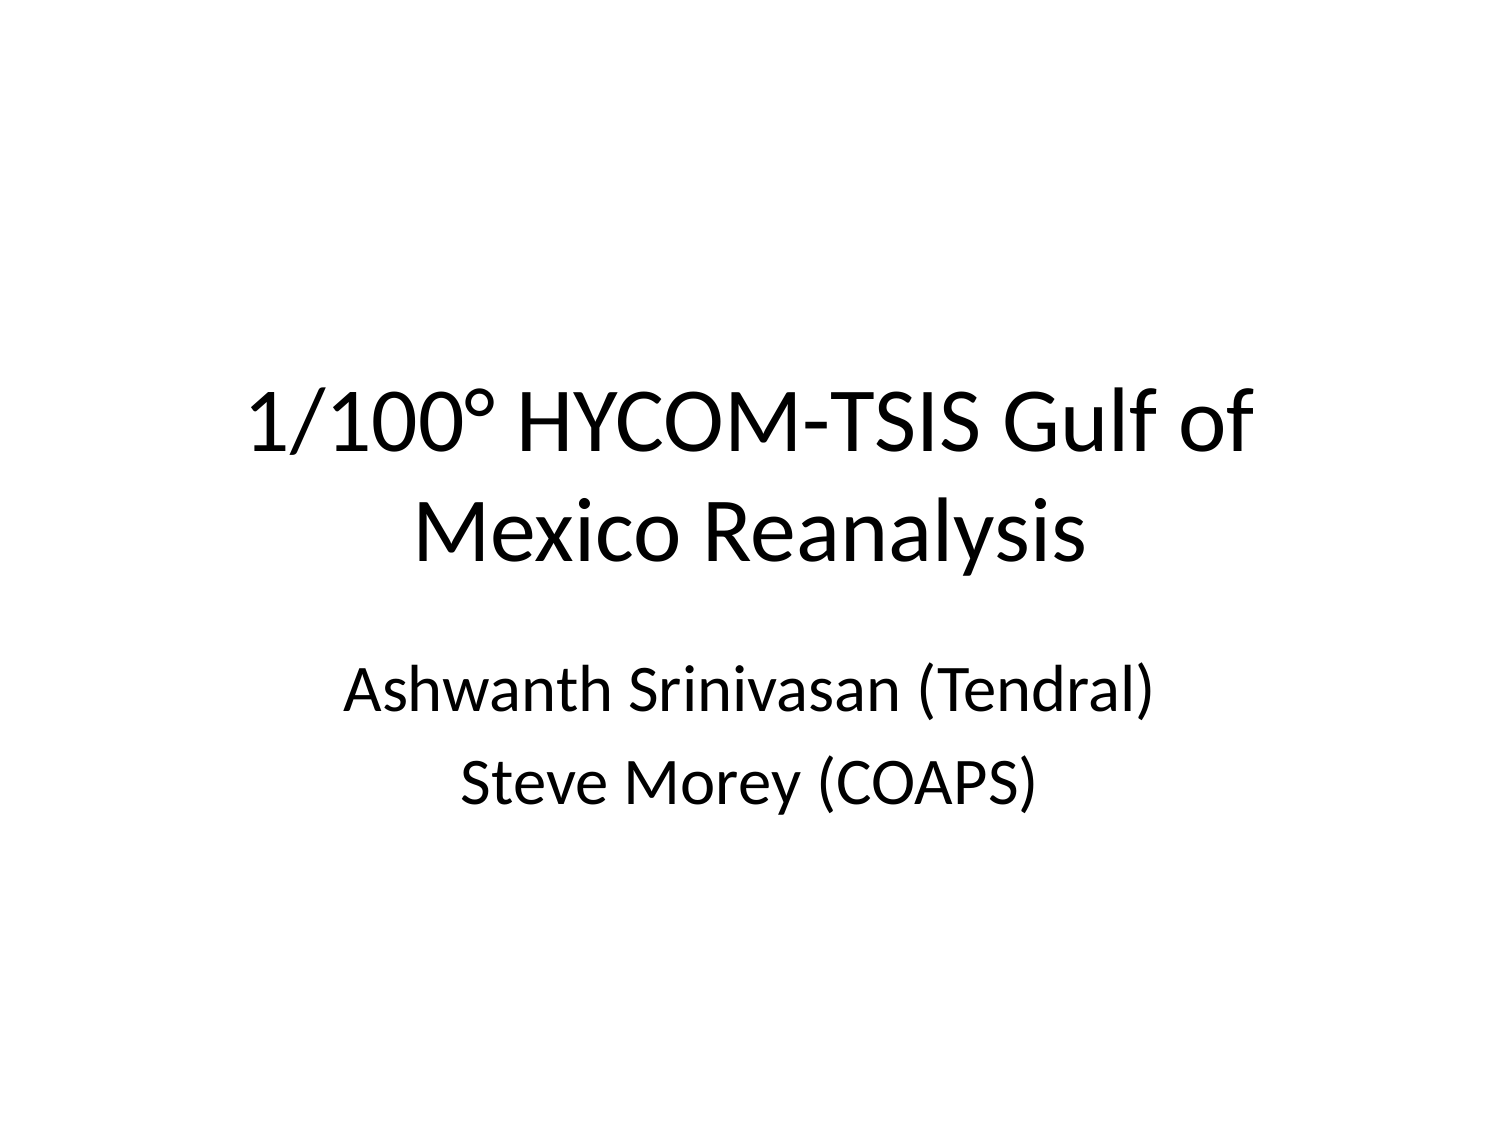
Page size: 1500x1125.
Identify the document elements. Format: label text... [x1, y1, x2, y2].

subtitle Ashwanth Srinivasan (Tendral) Steve Morey (COAPS) [225, 637, 1275, 925]
title 1/100° HYCOM-TSIS Gulf of Mexico Reanalysis [112, 349, 1388, 591]
